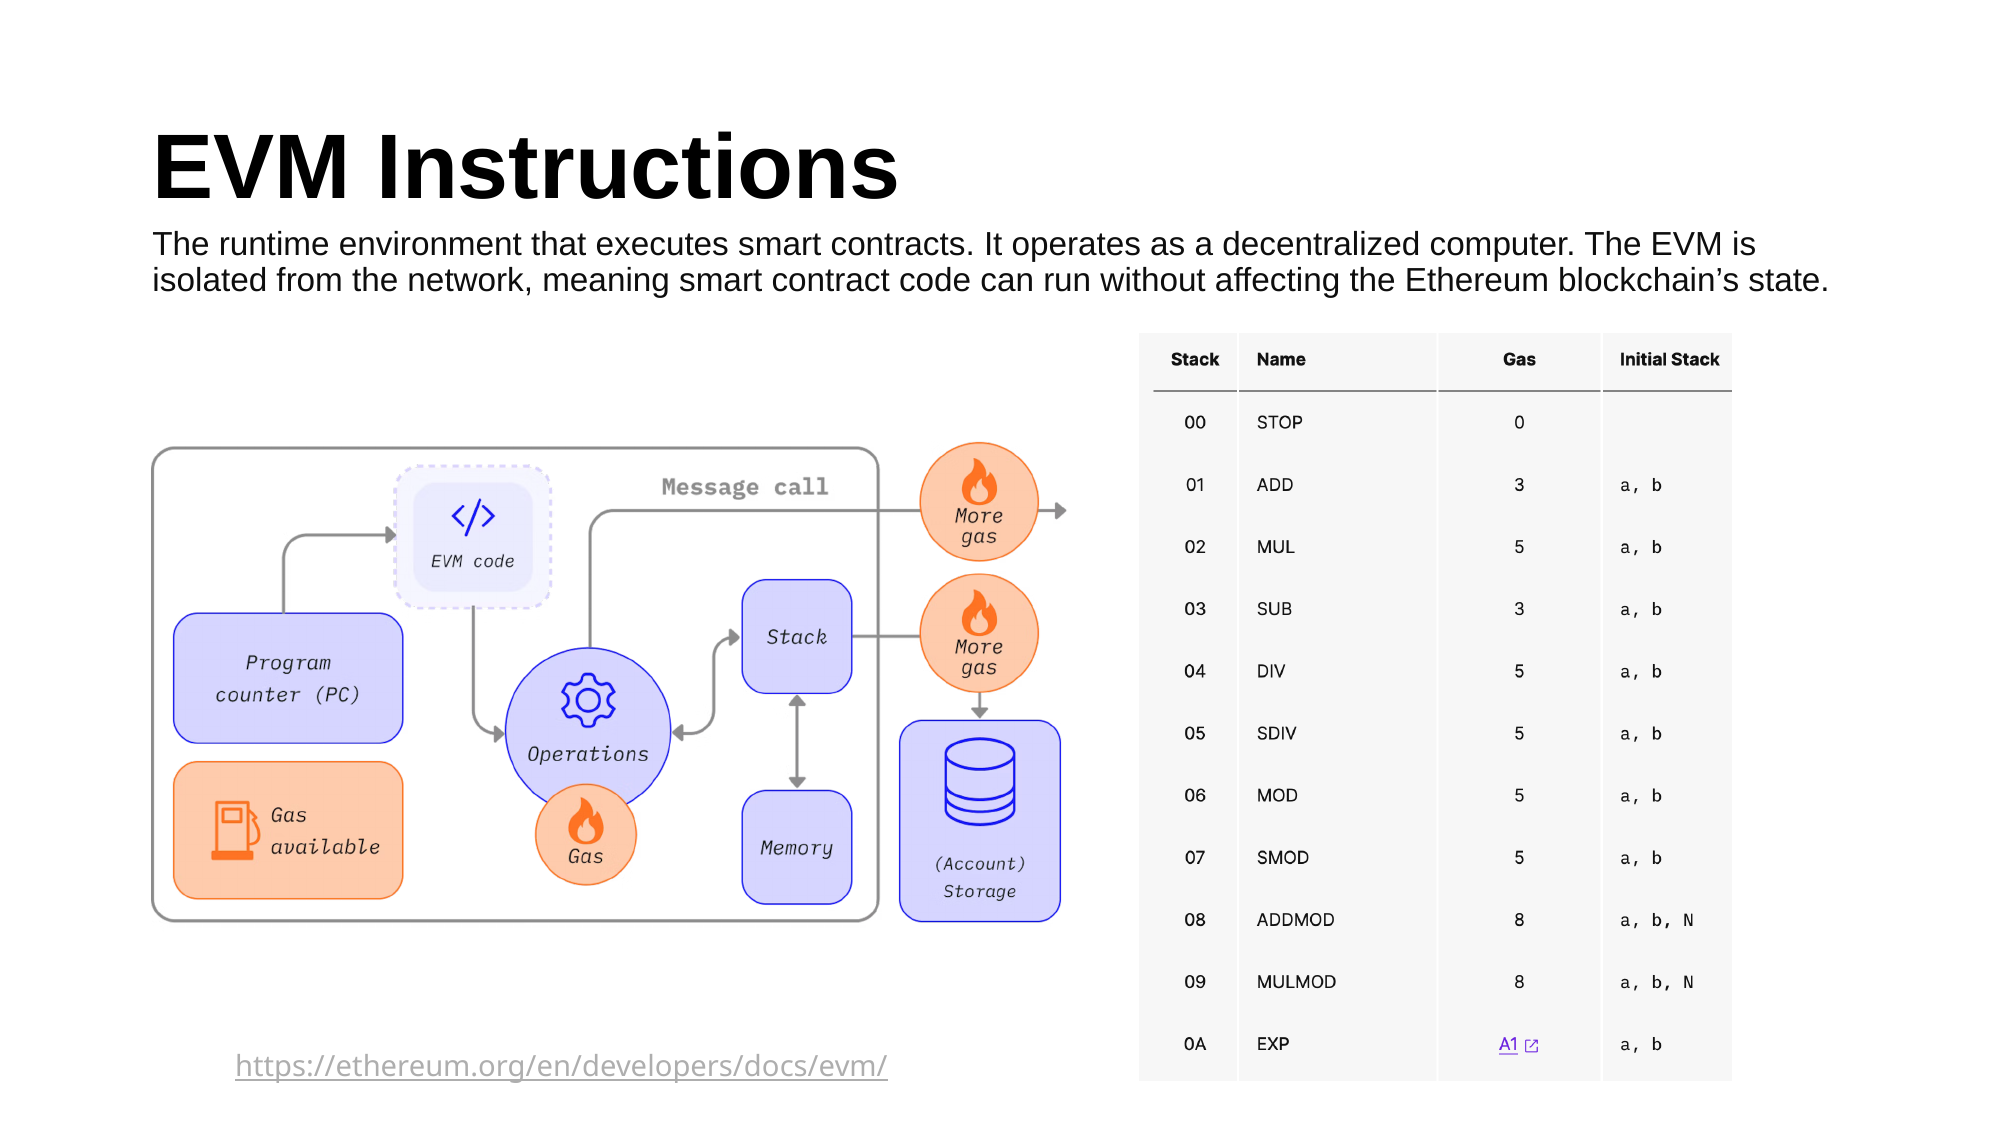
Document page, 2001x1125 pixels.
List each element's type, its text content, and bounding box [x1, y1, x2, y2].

picture [1139, 333, 1732, 1082]
picture [150, 422, 1084, 947]
list The runtime environment that executes smart contracts. It operates as a decentralized computer. The EVM is isolated from the network, meaning smart contract code can run without affecting the Ethereum blockchain’s state. [137, 219, 1863, 318]
text_box https://ethereum.org/en/developers/docs/evm/ [220, 1039, 903, 1095]
title EVM Instructions [137, 59, 1863, 219]
